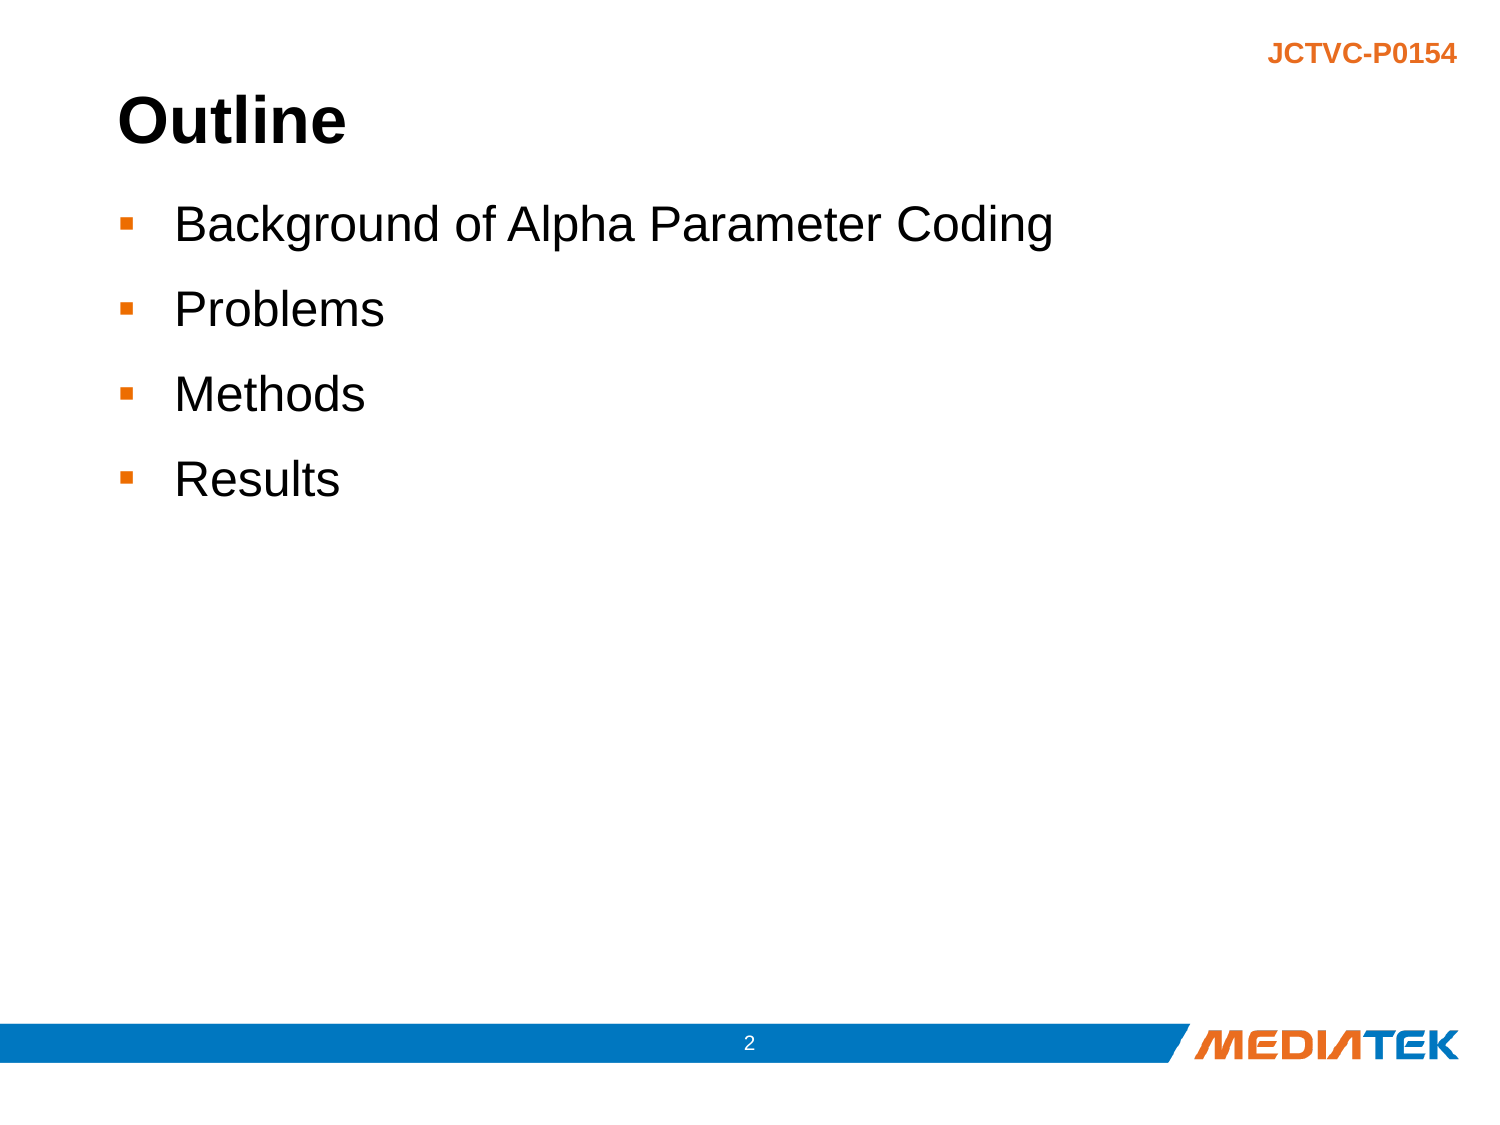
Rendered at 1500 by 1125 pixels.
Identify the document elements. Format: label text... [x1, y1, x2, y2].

title Outline [102, 62, 1426, 172]
slide_number 1 [711, 1022, 789, 1090]
list Background of Alpha Parameter Coding Problems Methods Results [102, 184, 1425, 998]
picture [0, 1023, 711, 1063]
picture [789, 1023, 1459, 1063]
